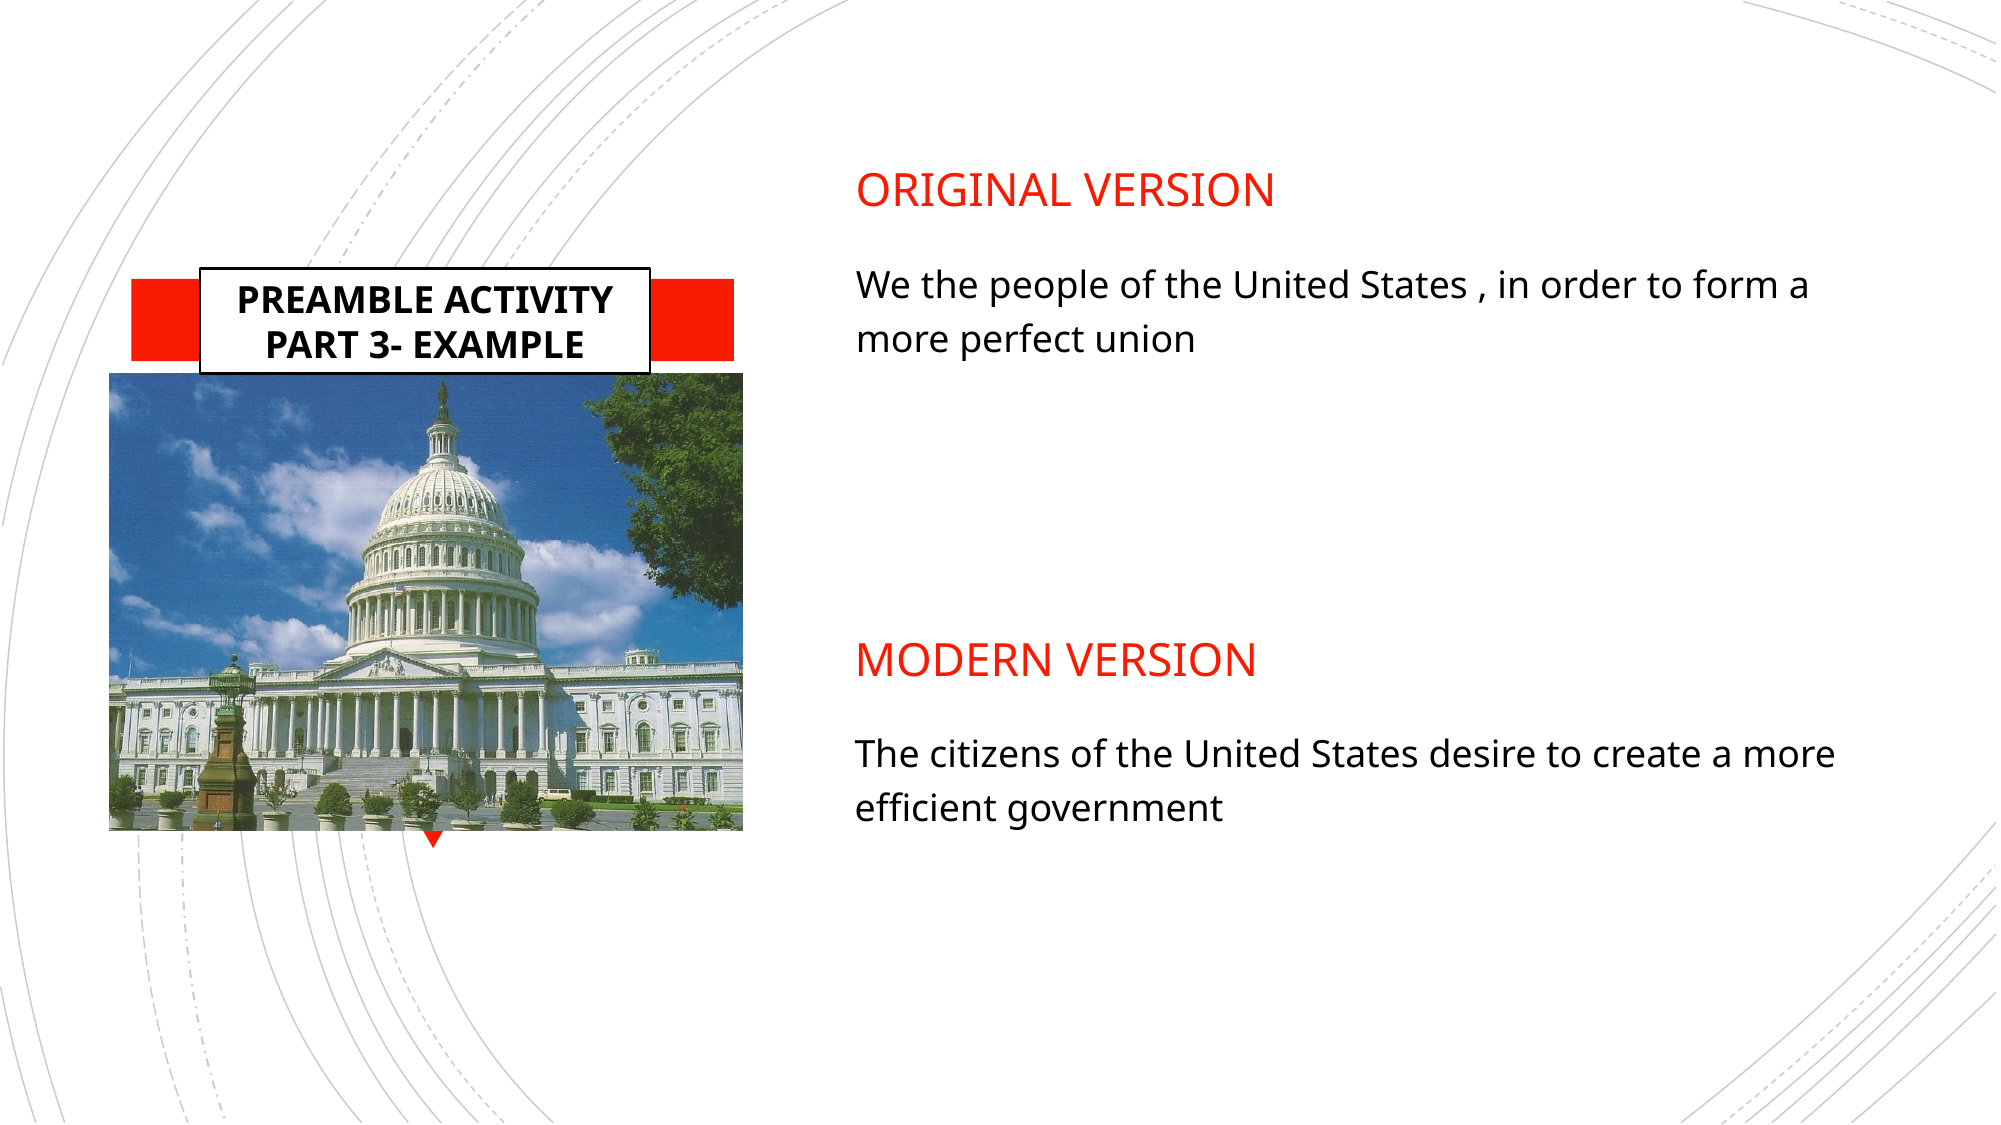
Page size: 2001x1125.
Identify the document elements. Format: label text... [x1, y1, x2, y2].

list The citizens of the United States desire to create a more efficient government [839, 713, 1868, 994]
list ORIGINAL VERSION [840, 131, 1869, 244]
picture [109, 373, 743, 831]
text_box PREAMBLE ACTIVITY PART 3- EXAMPLE [199, 267, 651, 373]
list We the people of the United States , in order to form a more perfect union [840, 244, 1869, 523]
list Modern version [839, 601, 1868, 713]
